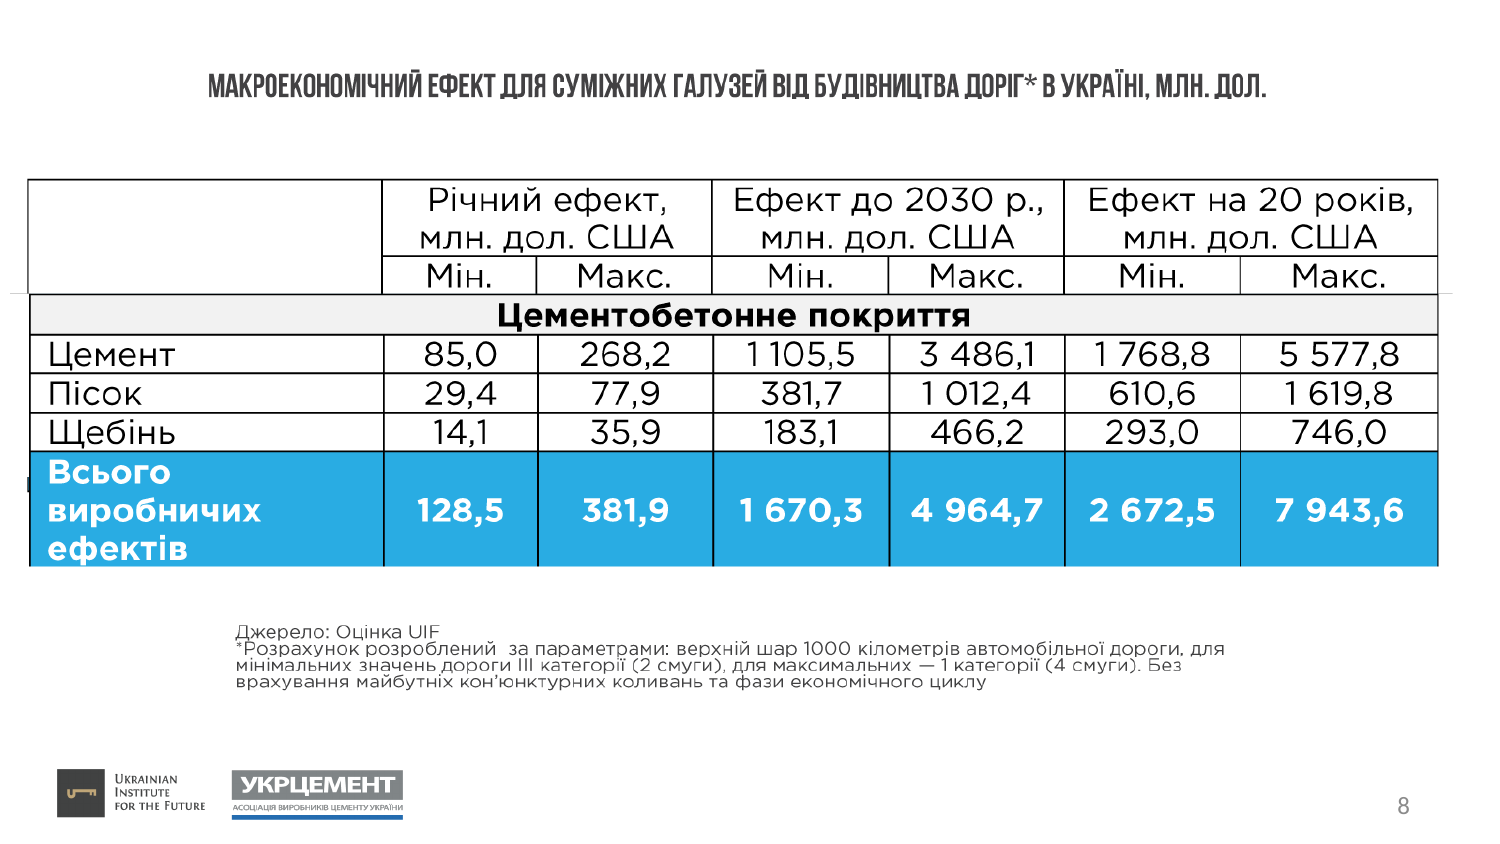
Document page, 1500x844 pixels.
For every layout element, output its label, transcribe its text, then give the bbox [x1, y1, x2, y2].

slide_number 8 [1074, 782, 1425, 827]
picture [0, 0, 1483, 747]
picture [52, 764, 415, 823]
